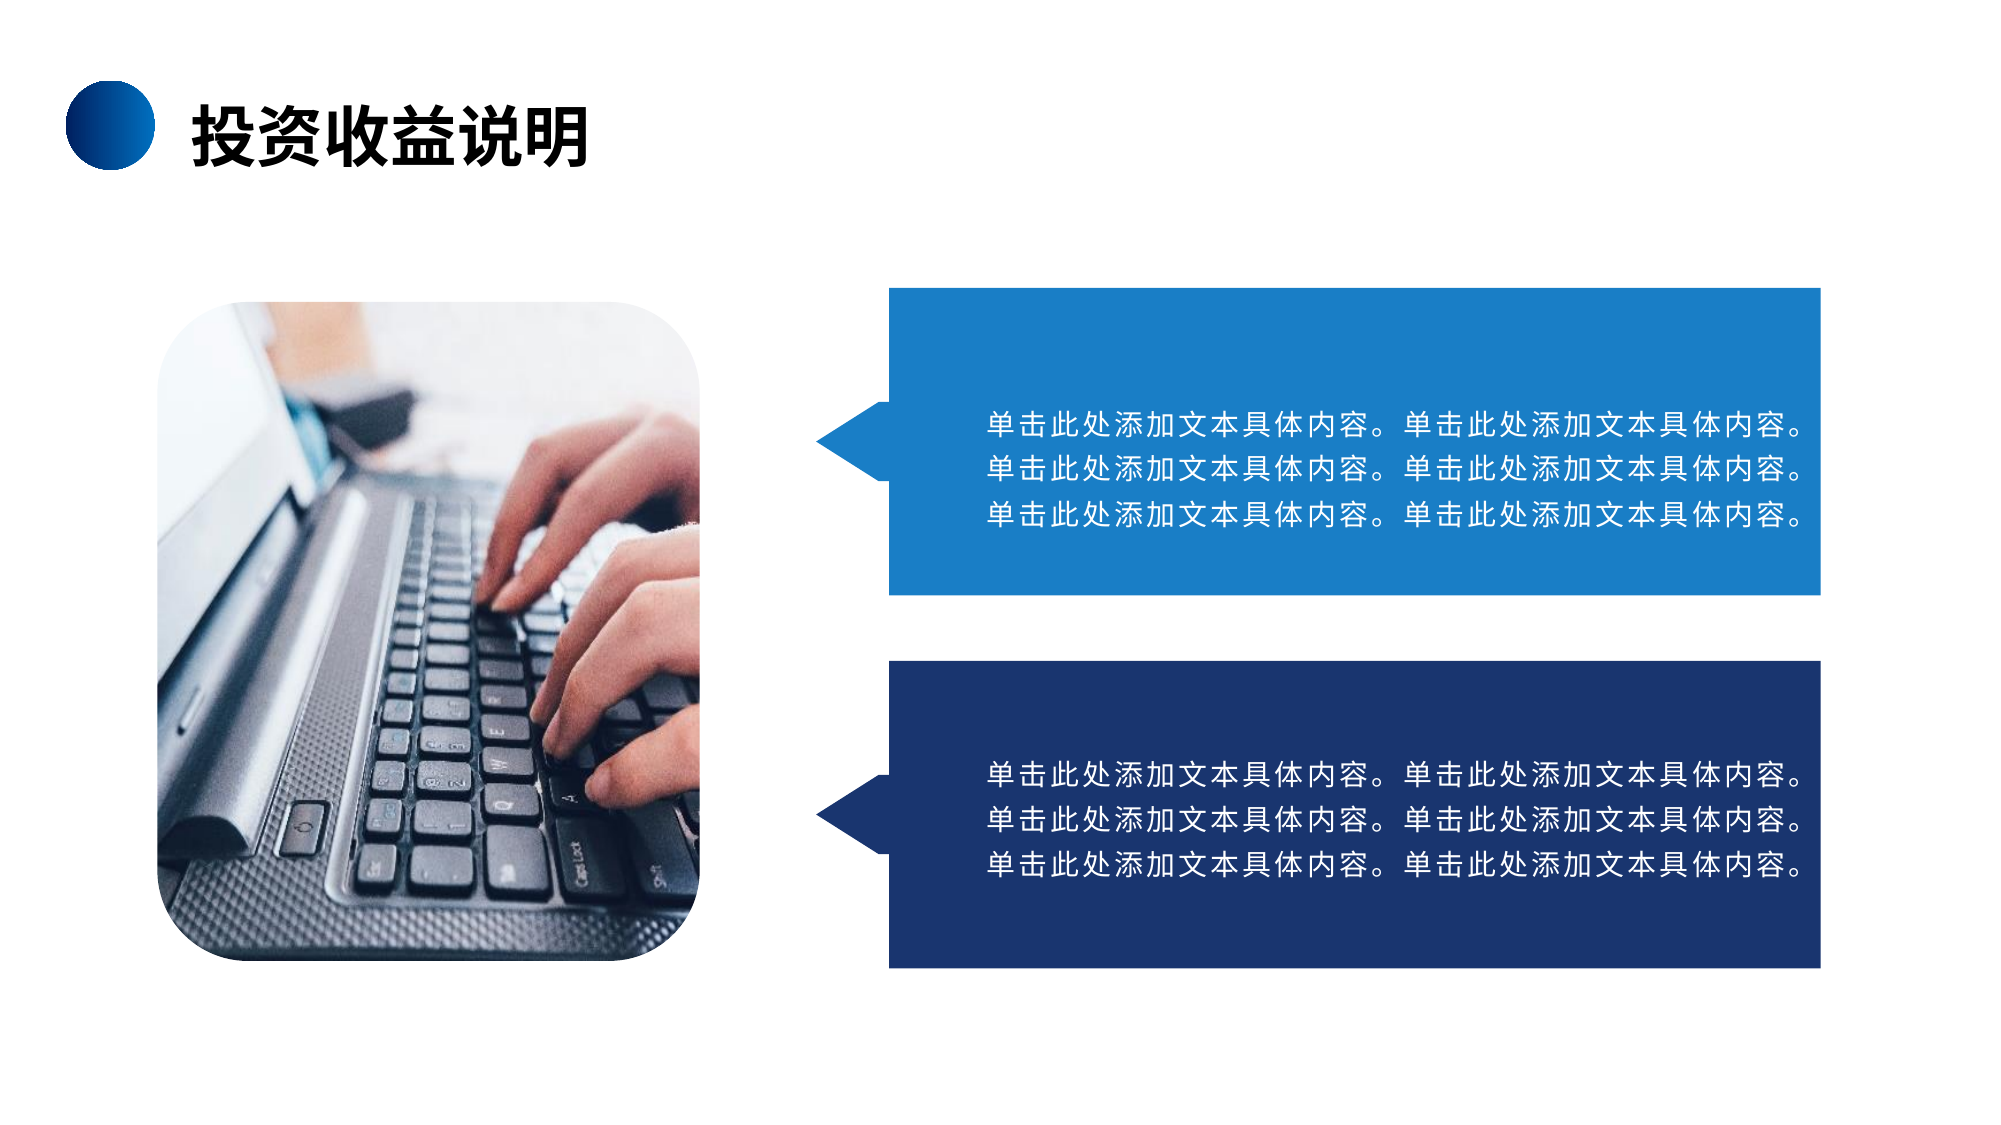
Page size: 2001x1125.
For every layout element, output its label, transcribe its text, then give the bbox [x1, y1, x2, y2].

text_box 单击此处添加文本具体内容。单击此处添加文本具体内容。单击此处添加文本具体内容。单击此处添加文本具体内容。单击此处添加文本具体内容。单击此处添加文本具体内容。 [971, 714, 1805, 912]
text_box [814, 286, 1822, 597]
text_box [156, 300, 701, 962]
text_box [814, 659, 1822, 970]
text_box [65, 63, 614, 176]
text_box 单击此处添加文本具体内容。单击此处添加文本具体内容。单击此处添加文本具体内容。单击此处添加文本具体内容。单击此处添加文本具体内容。单击此处添加文本具体内容。 [971, 364, 1805, 562]
